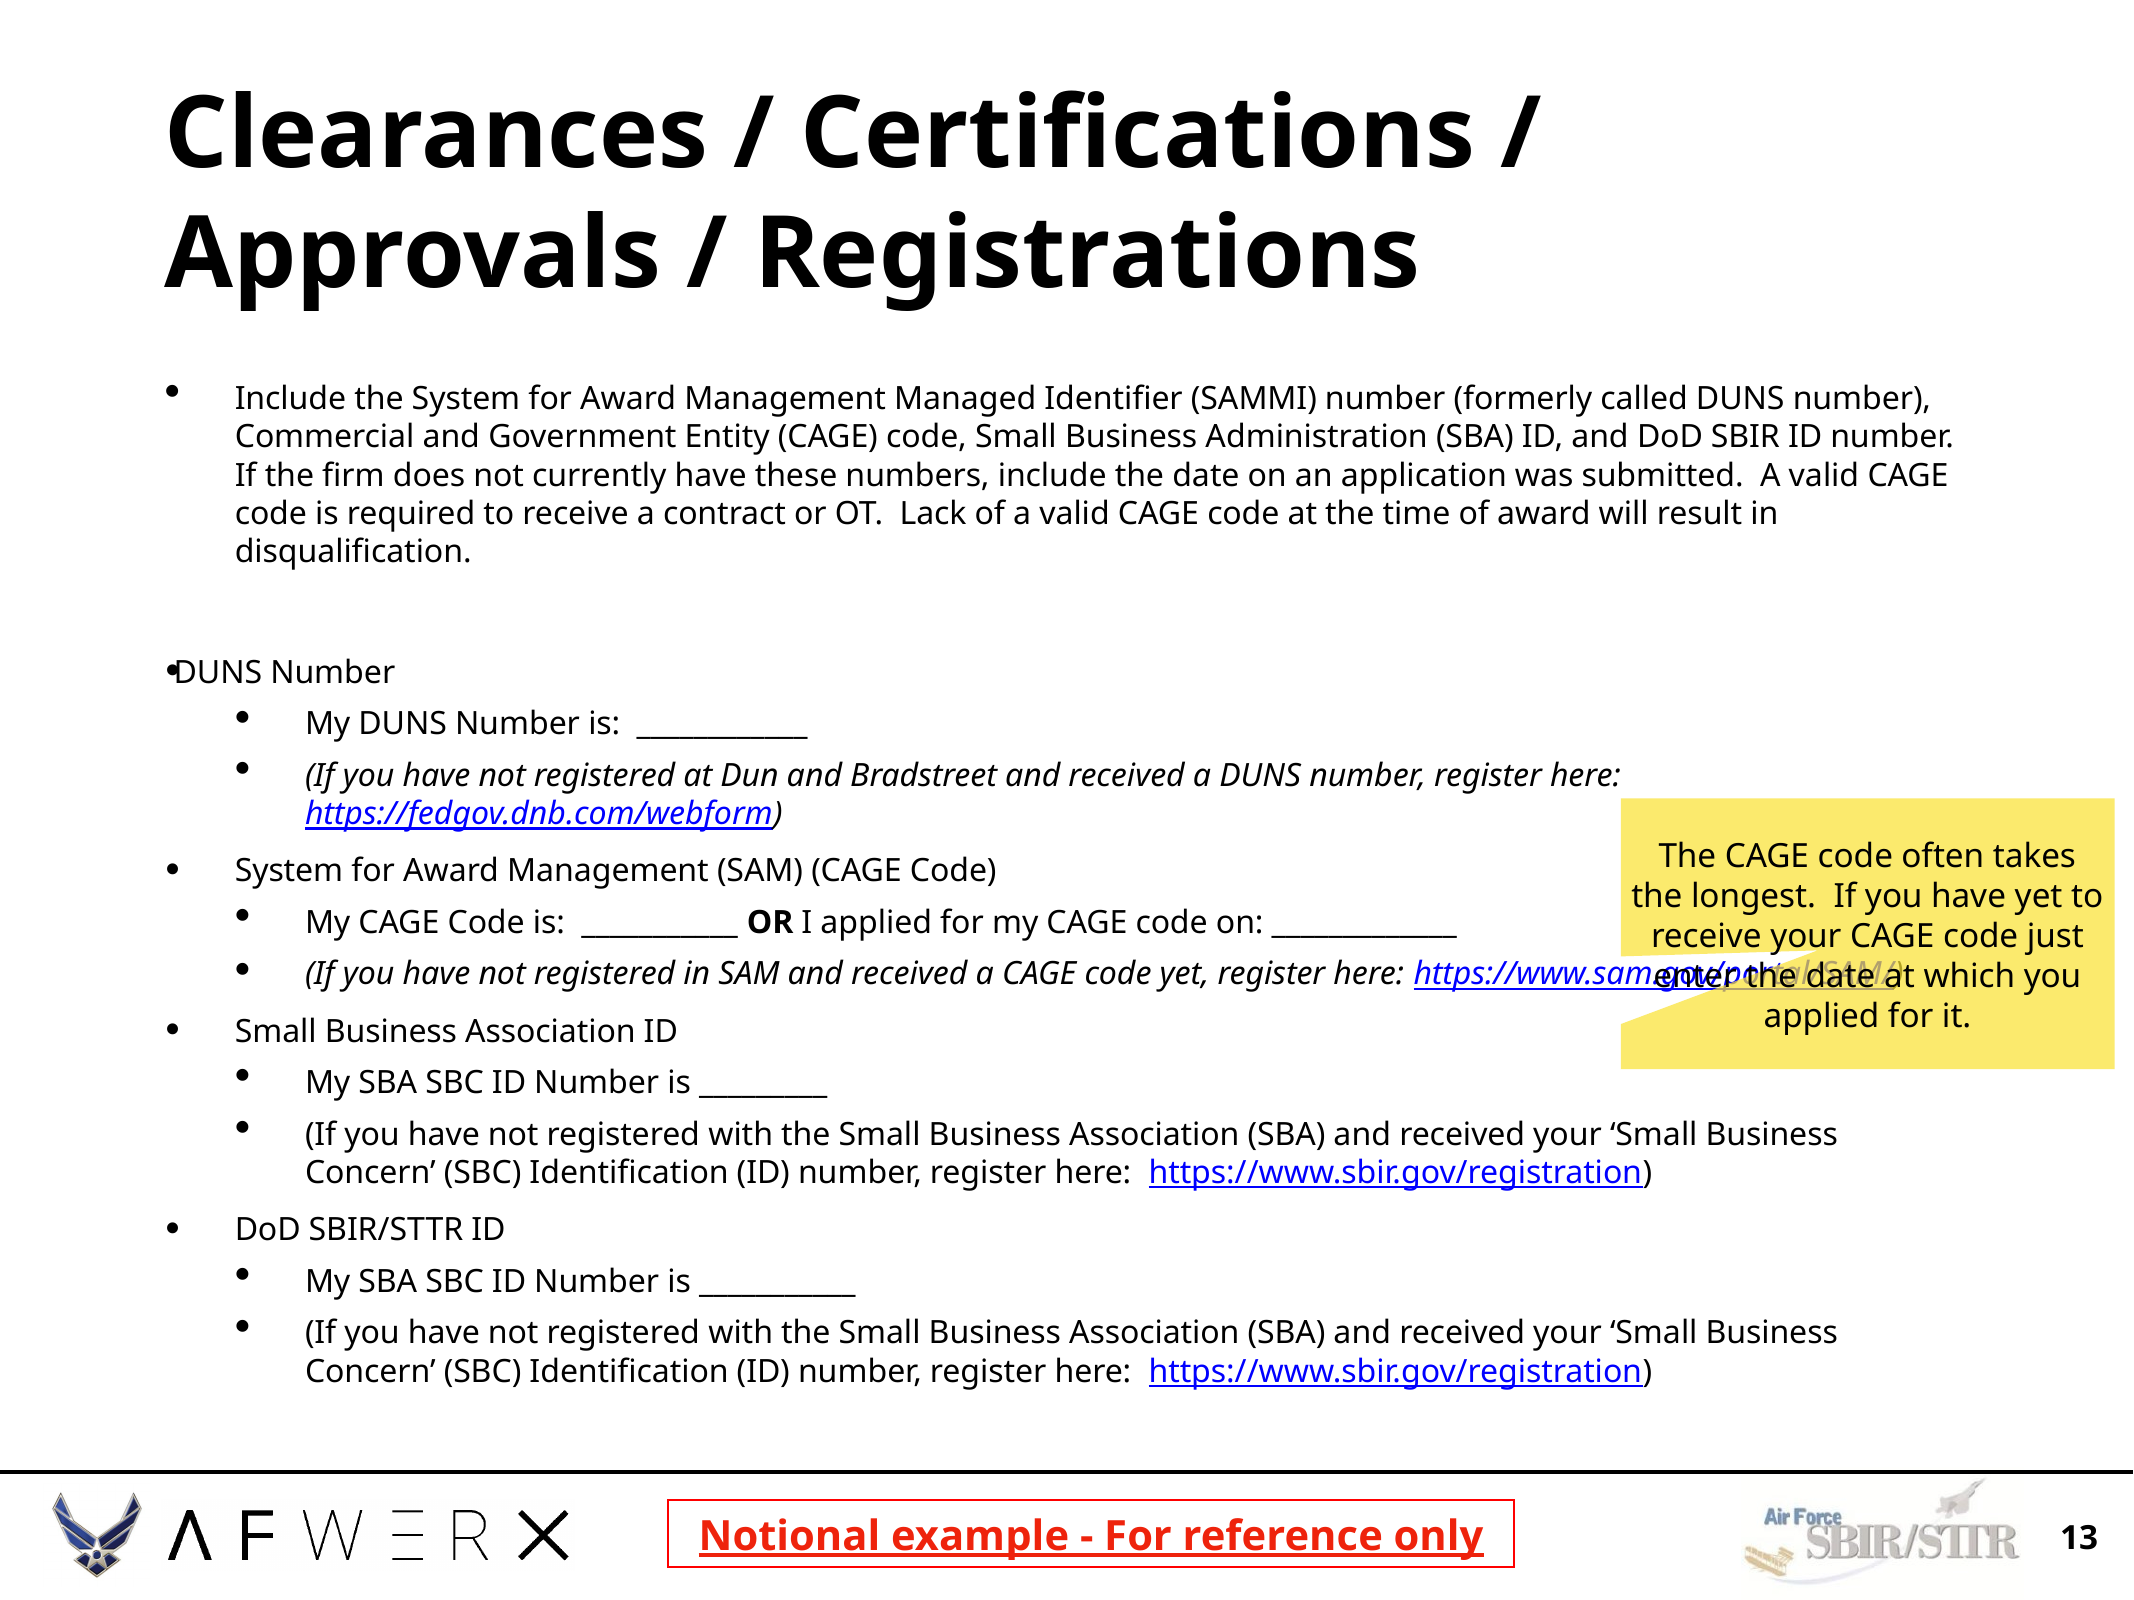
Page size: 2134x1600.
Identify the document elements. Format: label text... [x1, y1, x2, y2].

text_box Most Phase I companies do have these costs. Provide estimates and top-level details of your estimated travel costs. (The actual values are likely to be different than these estimates, and that is okay.) [1741, 1474, 2024, 1600]
title Clearances / Certifications / Approvals / Registrations [155, 41, 1978, 334]
picture [43, 1483, 151, 1587]
list Include the System for Award Management Managed Identifier (SAMMI) number (formerly called DUNS number), Commercial and Government Entity (CAGE) code, Small Business Administration (SBA) ID, and DoD SBIR ID number. If the firm does not currently have these numbers, include the date on an application was submitted. A valid CAGE code is required to receive a contract or OT. Lack of a valid CAGE code at the time of award will result in disqualification. DUNS Number My DUNS Number is: ____________ (If you have not registered at Dun and Bradstreet and received a DUNS number, register here: https://fedgov.dnb.com/webform) System for Award Management (SAM) (CAGE Code) My CAGE Code is: ___________ OR I applied for my CAGE code on: _____________ (If you have not registered in SAM and received a CAGE code yet, register here: https://www.sam.gov/portal/SAM/) Small Business Association ID My SBA SBC ID Number is _________ (If you have not registered with the Small Business Association (SBA) and received your ‘Small Business Concern’ (SBC) Identification (ID) number, register here: https://www.sbir.gov/registration) DoD SBIR/STTR ID My SBA SBC ID Number is ___________ (If you have not registered with the Small Business Association (SBA) and received your ‘Small Business Concern’ (SBC) Identification (ID) number, register here: https://www.sbir.gov/registration) [155, 368, 1978, 1457]
text_box The CAGE code often takes the longest. If you have yet to receive your CAGE code just enter the date at which you applied for it. [1620, 798, 2115, 1070]
